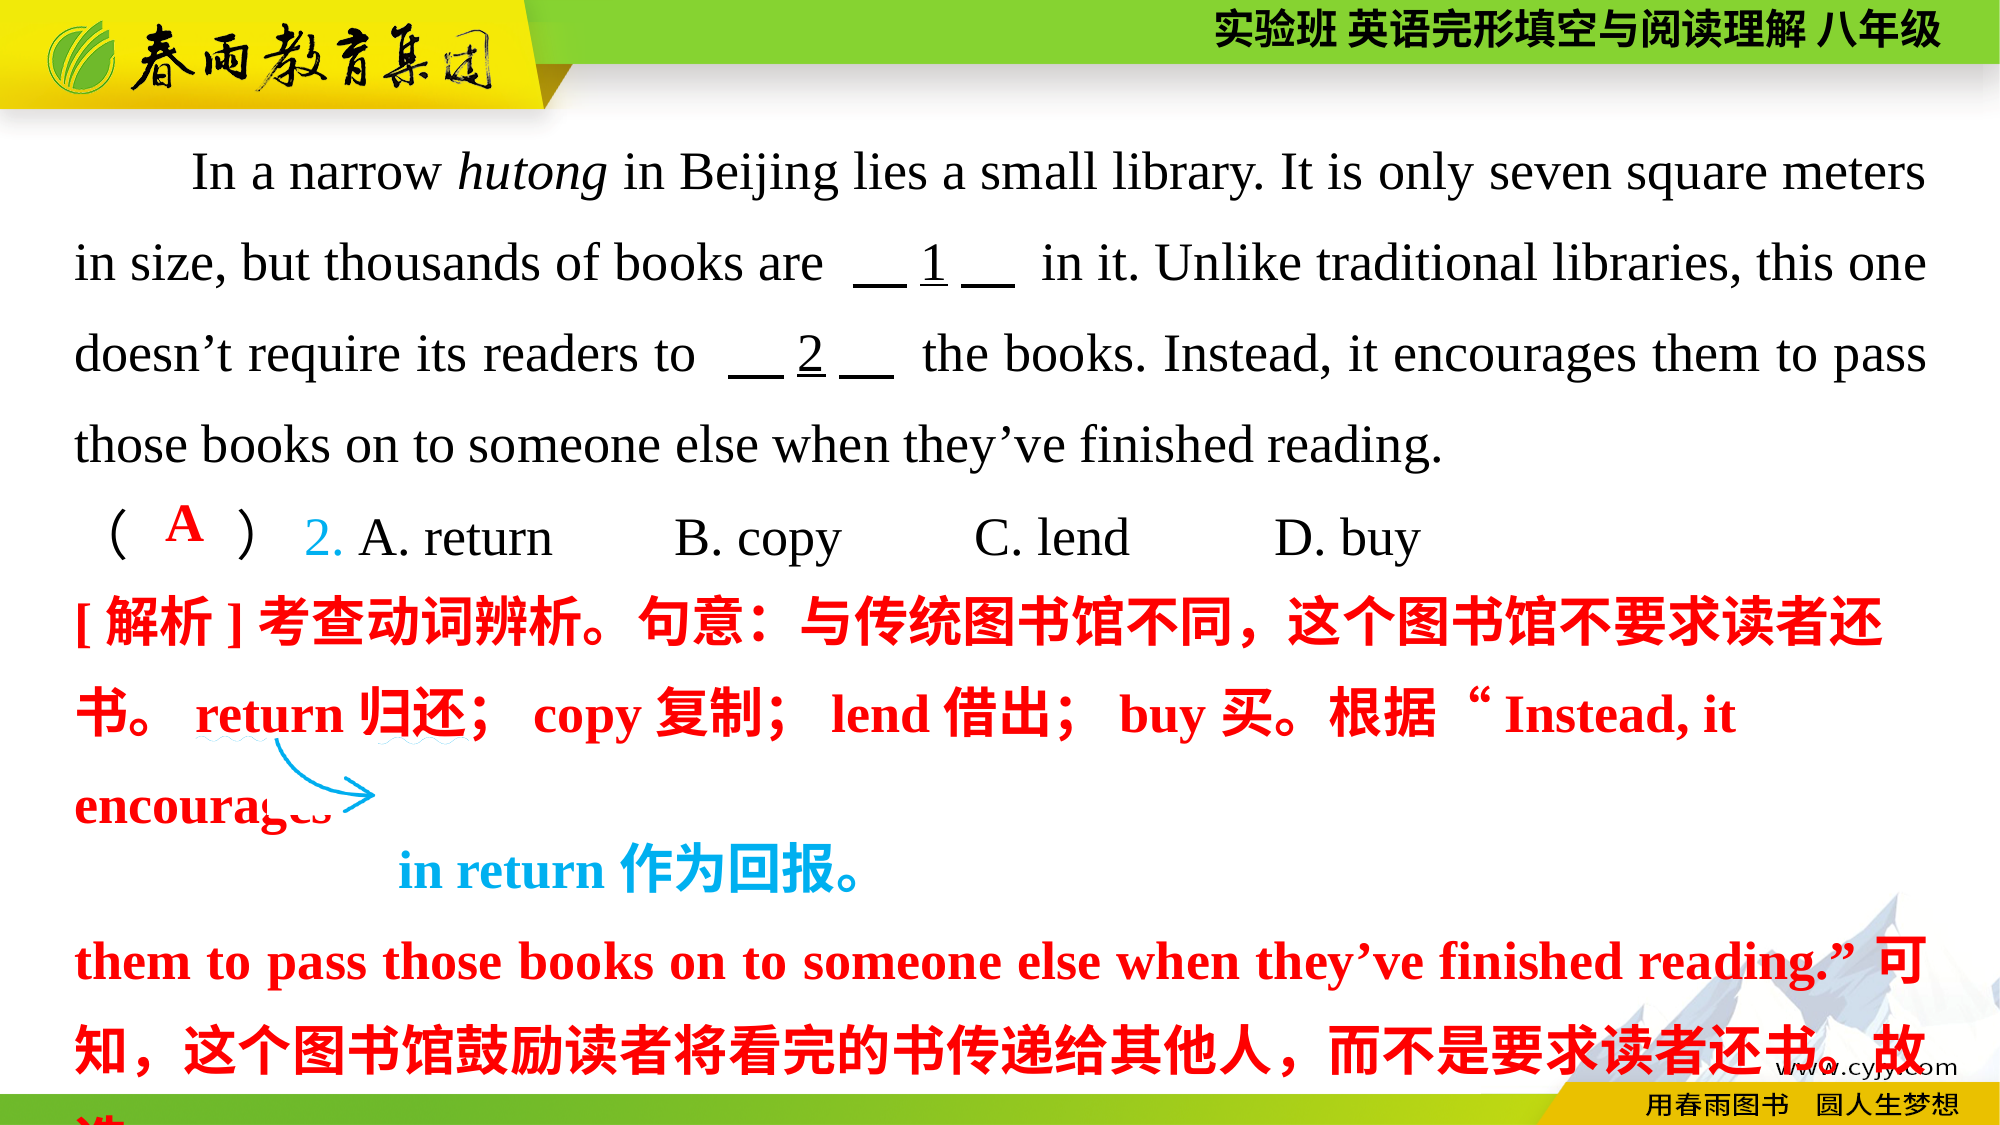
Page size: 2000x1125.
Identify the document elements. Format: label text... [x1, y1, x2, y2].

list In a narrow hutong in Beijing lies a small library. It is only seven square meters in size, but thousands of books are 1 in it. Unlike traditional libraries, this one doesn’t require its readers to 2 the books. Instead, it encourages them to pass those books on to someone else when they’ve finished reading. [59, 101, 1944, 461]
text_box [解析]考查动词辨析。句意：与传统图书馆不同，这个图书馆不要求读者还书。return归还；copy复制；lend借出；buy买。根据“Instead, it encourages in return作为回报。 them to pass those books on to someone else when they’ve finished reading.”可知，这个图书馆鼓励读者将看完的书传递给其他人，而不是要求读者还书。故选A。 [59, 554, 1944, 1125]
picture [0, 0, 2000, 1125]
picture [267, 735, 378, 815]
text_box （ ）2. A. return B. copy C. lend D. buy [59, 461, 1944, 554]
text_box A [151, 479, 221, 554]
